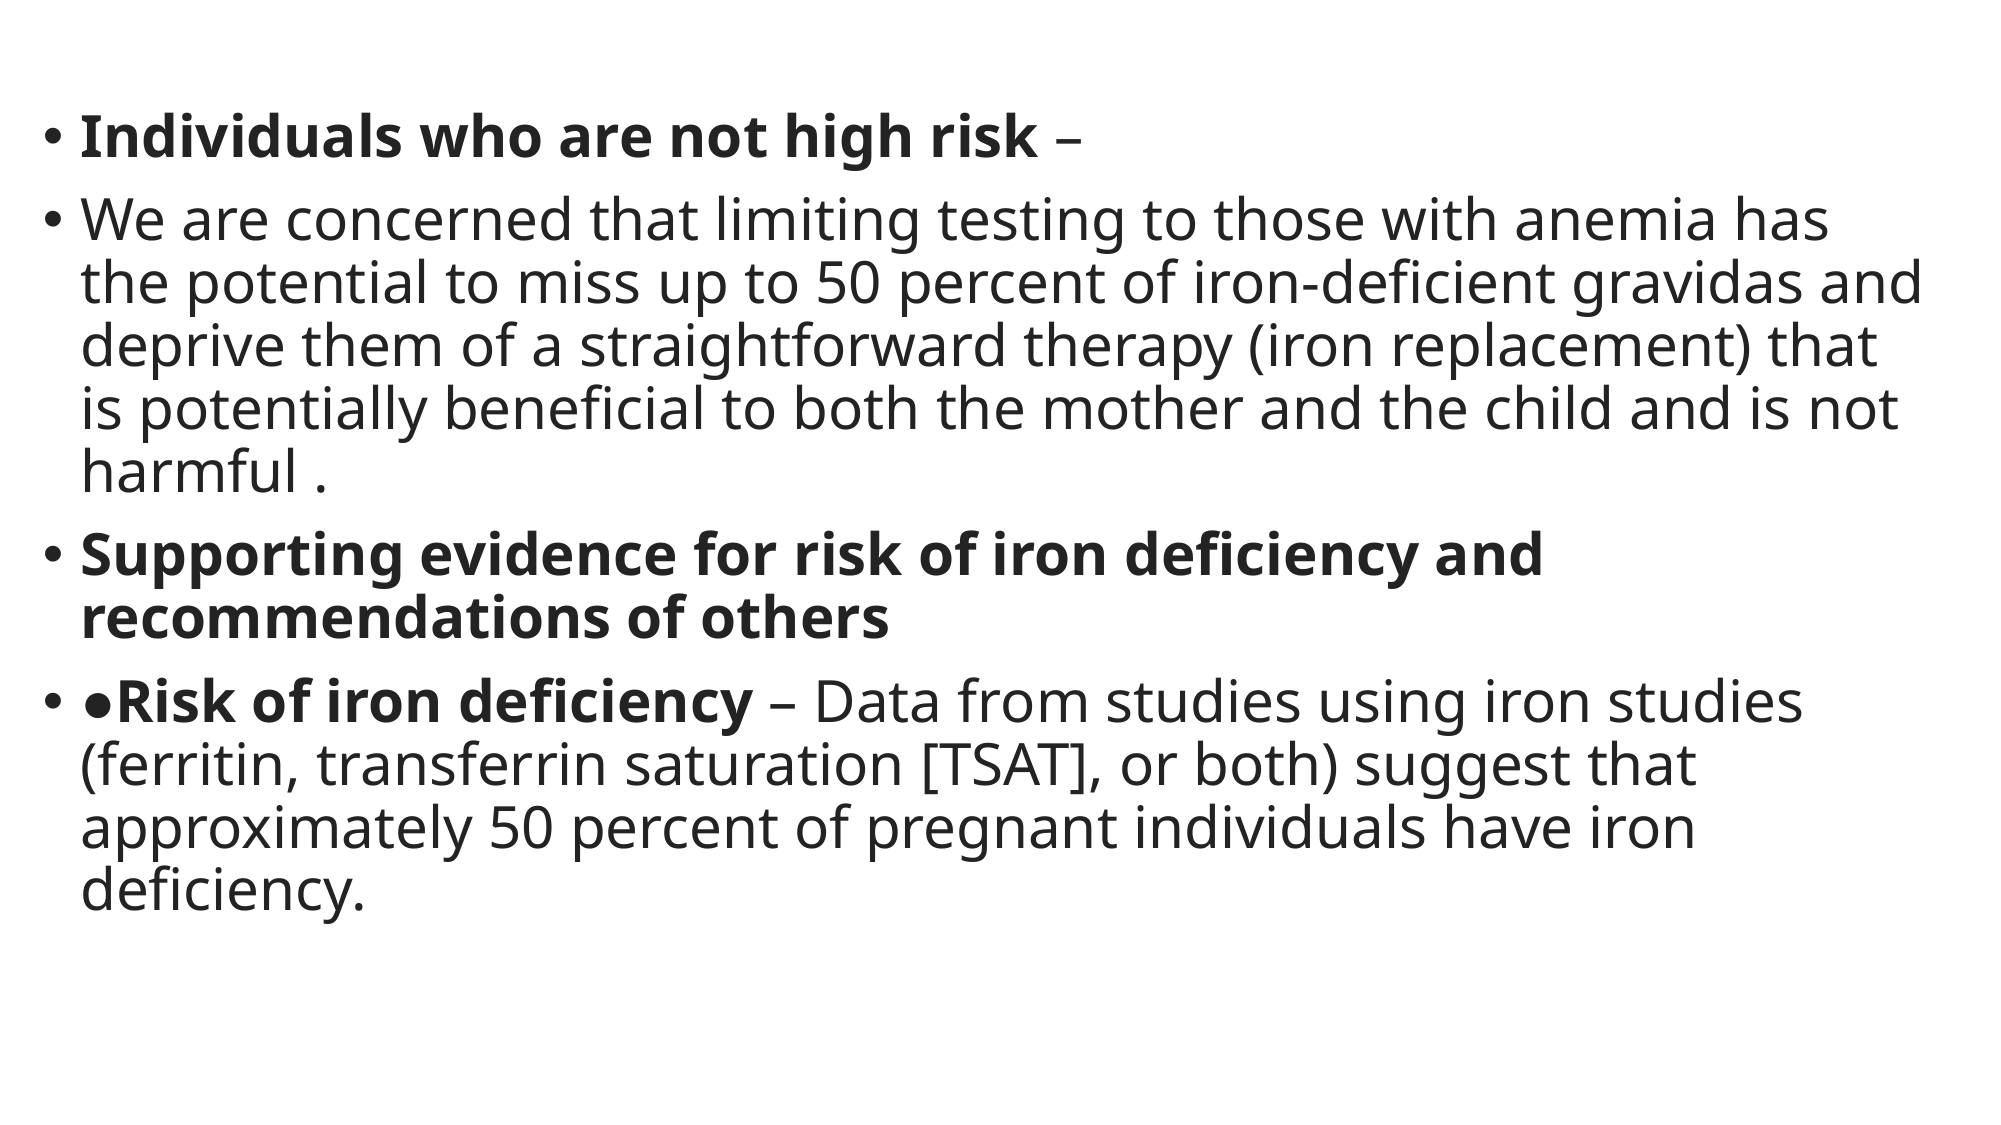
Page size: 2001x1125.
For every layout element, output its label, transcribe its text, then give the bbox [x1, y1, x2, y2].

list Individuals who are not high risk – We are concerned that limiting testing to those with anemia has the potential to miss up to 50 percent of iron-deficient gravidas and deprive them of a straightforward therapy (iron replacement) that is potentially beneficial to both the mother and the child and is not harmful . Supporting evidence for risk of iron deficiency and recommendations of others ●Risk of iron deficiency – Data from studies using iron studies (ferritin, transferrin saturation [TSAT], or both) suggest that approximately 50 percent of pregnant individuals have iron deficiency. [27, 99, 1943, 1080]
